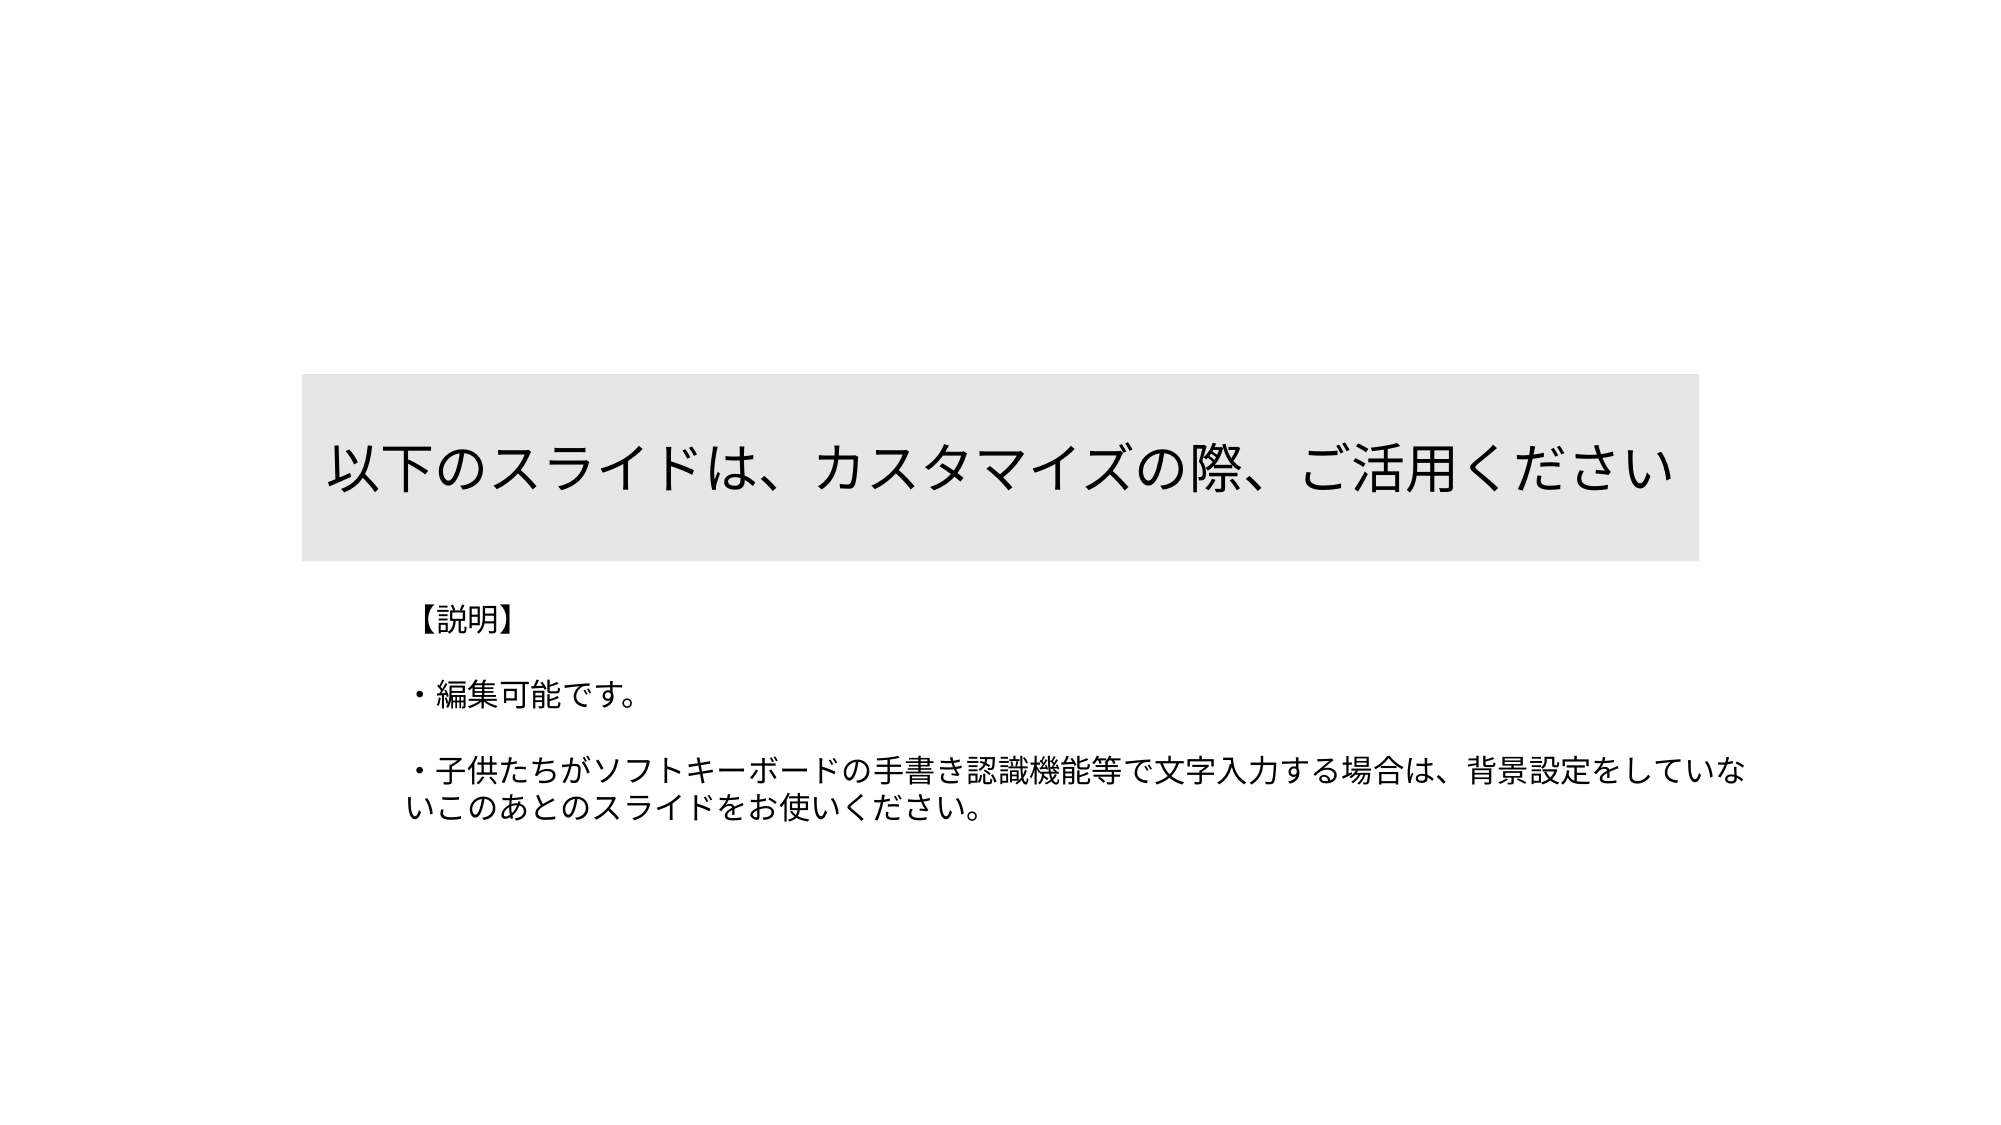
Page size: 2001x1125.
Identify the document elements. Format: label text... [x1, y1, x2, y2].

title 以下のスライドは、カスタマイズの際、ご活用ください [302, 374, 1700, 562]
text_box 【説明】 ・編集可能です。 ・子供たちがソフトキーボードの手書き認識機能等で文字入力する場合は、背景設定をしていないこのあとのスライドをお使いください。 [388, 591, 1767, 872]
